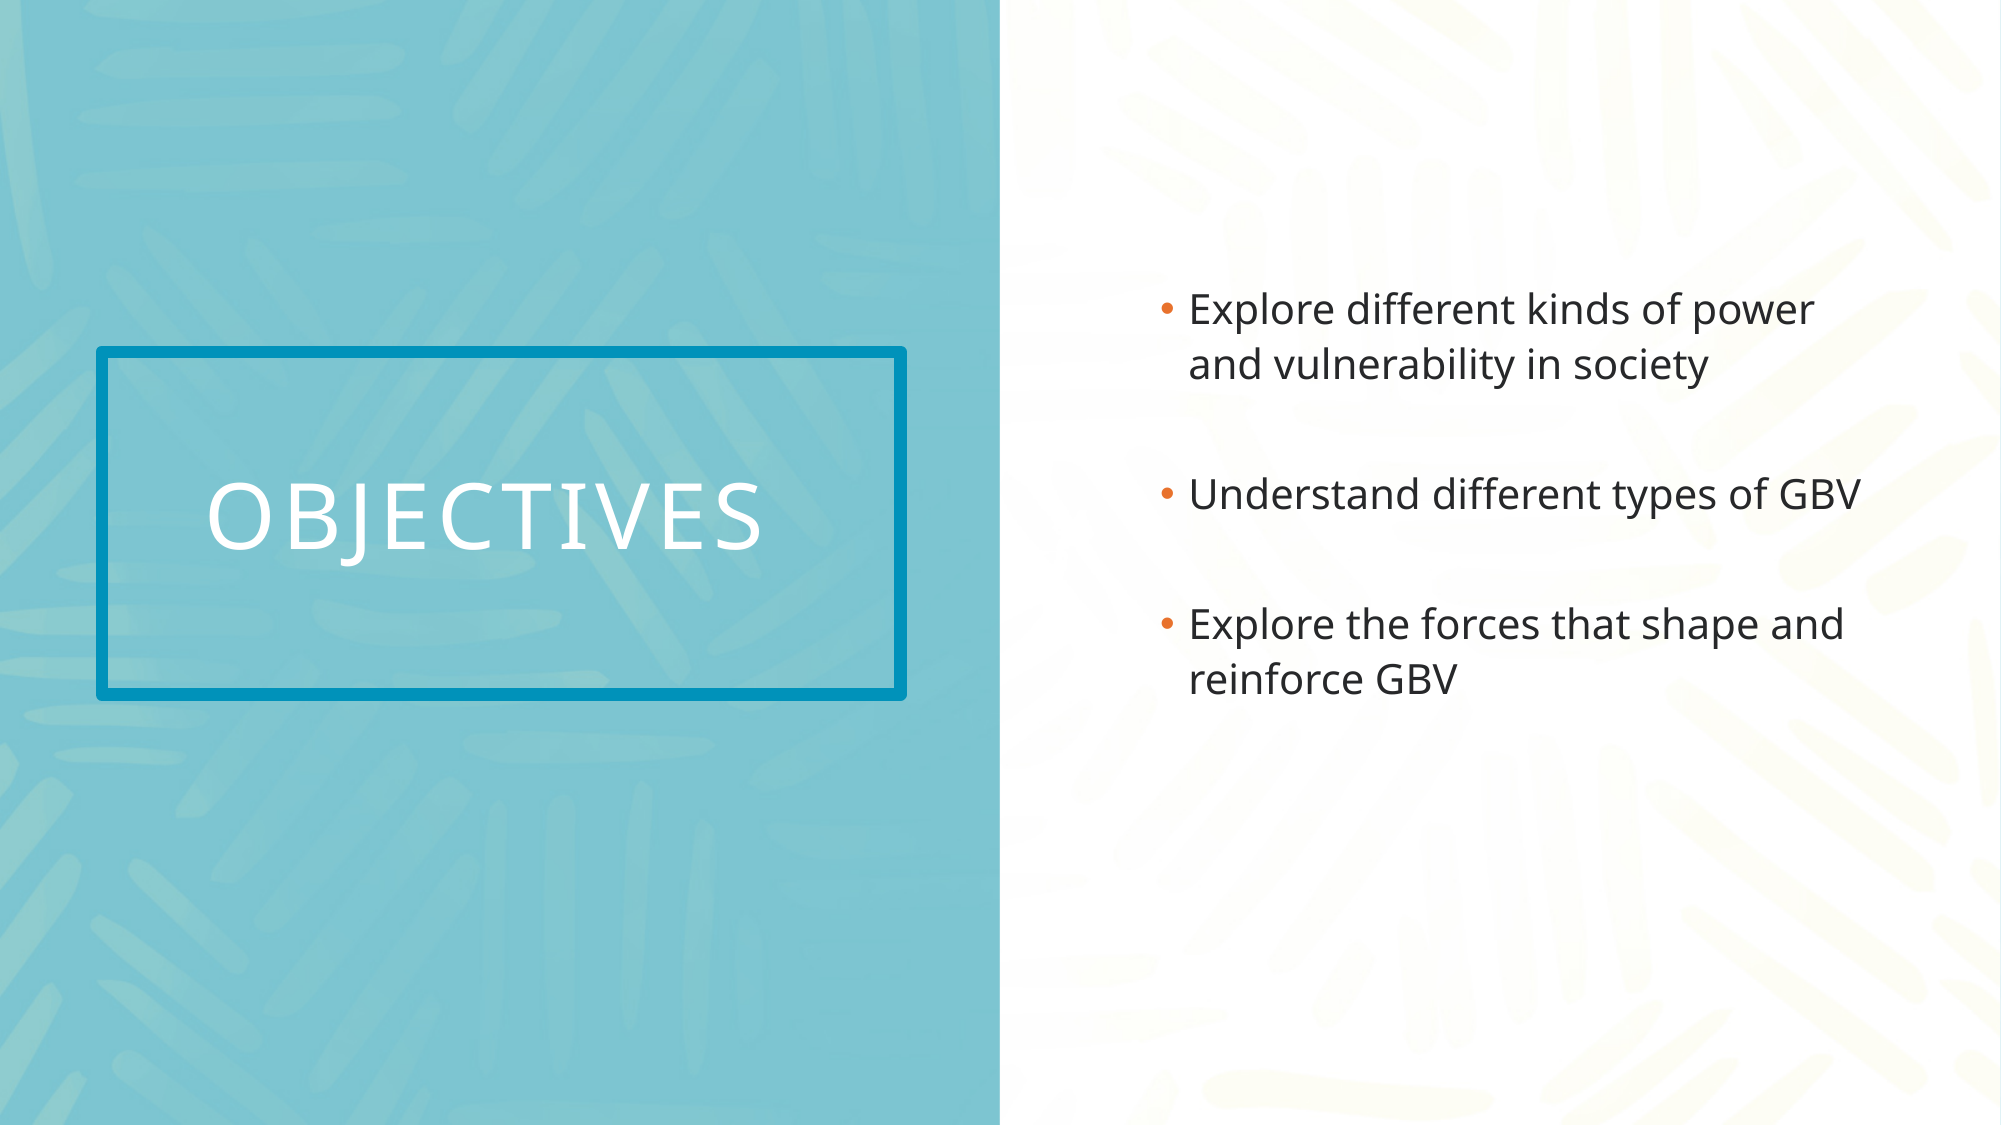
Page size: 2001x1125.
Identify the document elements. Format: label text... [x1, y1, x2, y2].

title Objectives [108, 396, 892, 651]
list Explore different kinds of power and vulnerability in society Understand different types of GBV Explore the forces that shape and reinforce GBV [1152, 140, 1888, 971]
picture [0, 0, 2001, 1125]
